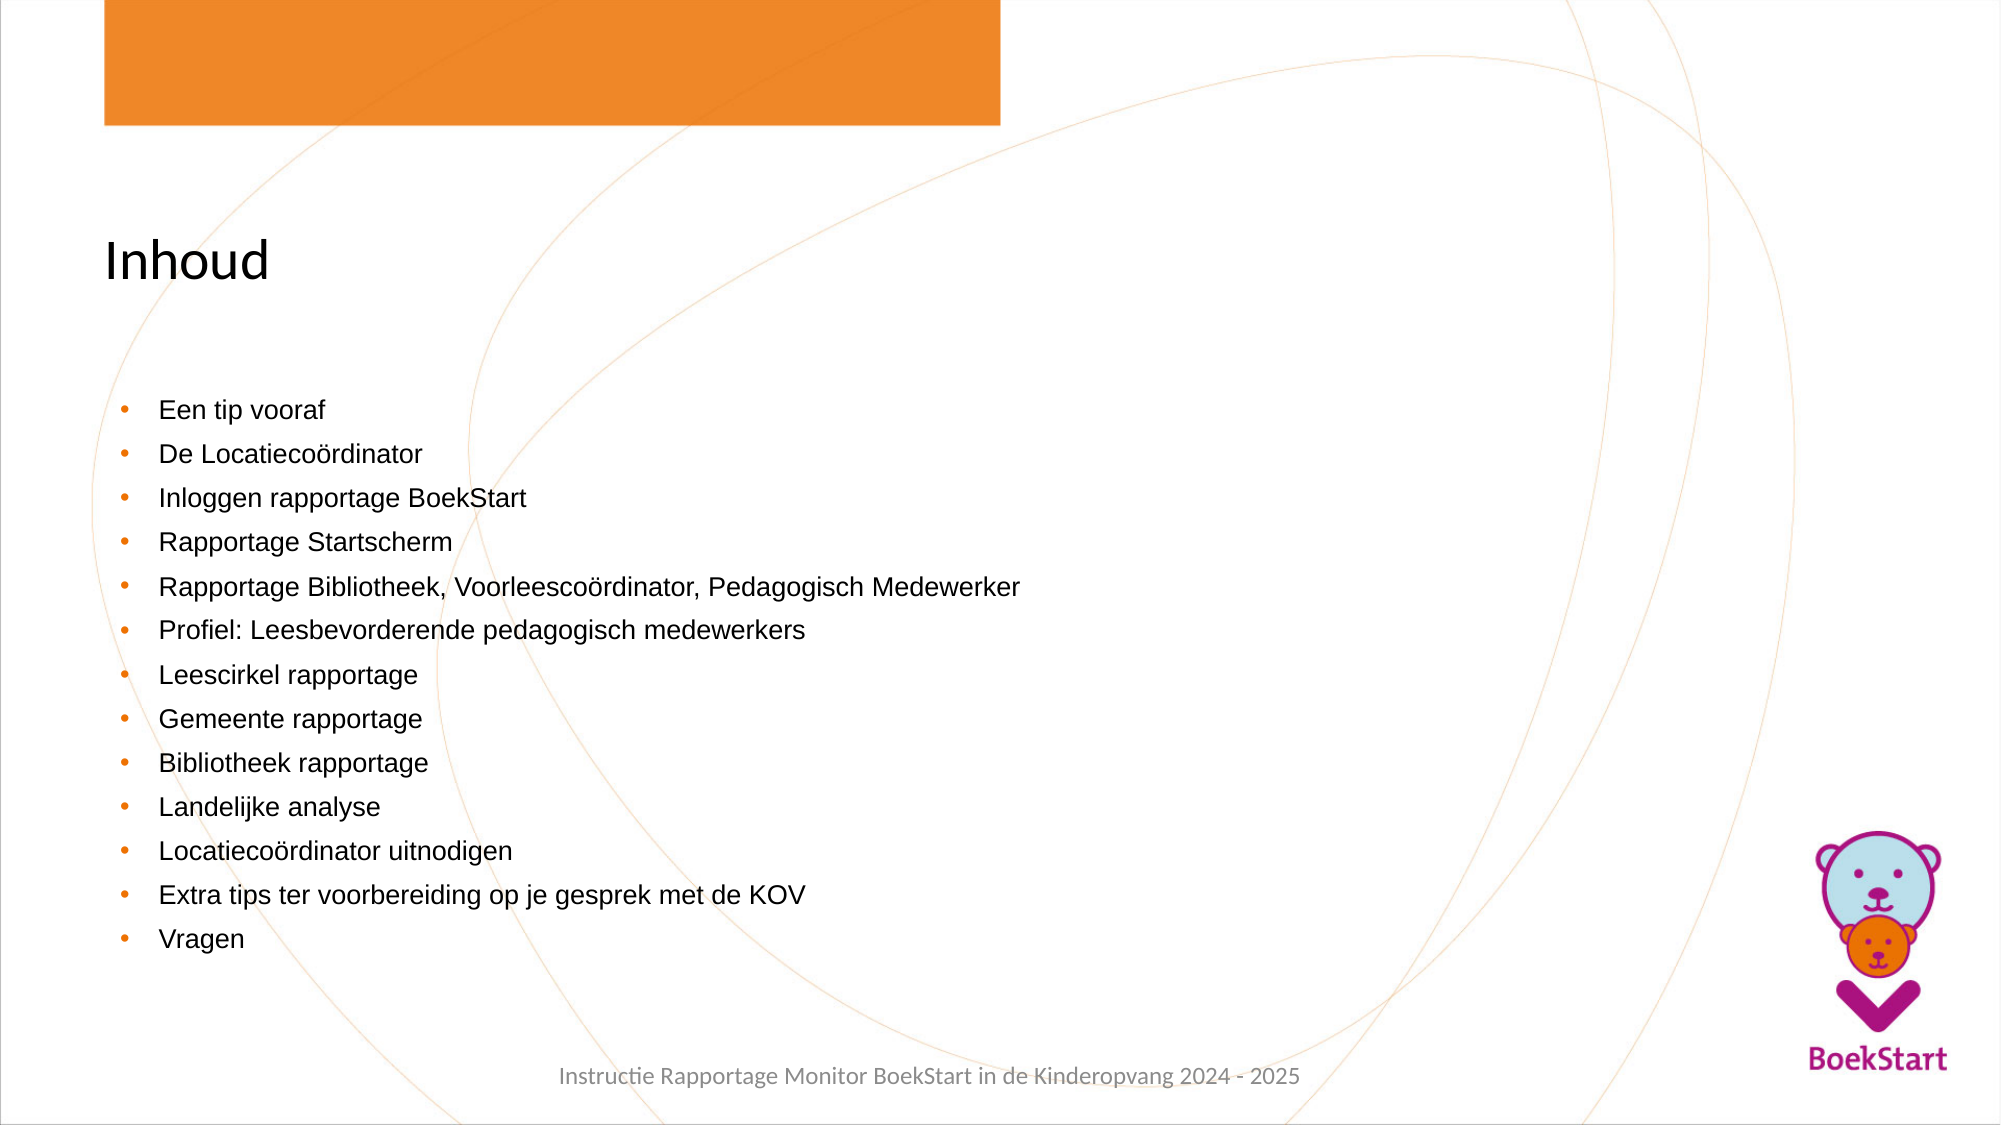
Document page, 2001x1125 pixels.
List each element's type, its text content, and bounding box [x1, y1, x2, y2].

list Een tip vooraf De Locatiecoördinator Inloggen rapportage BoekStart Rapportage Startscherm Rapportage Bibliotheek, Voorleescoördinator, Pedagogisch Medewerker Profiel: Leesbevorderende pedagogisch medewerkers Leescirkel rapportage Gemeente rapportage Bibliotheek rapportage Landelijke analyse Locatiecoördinator uitnodigen Extra tips ter voorbereiding op je gesprek met de KOV Vragen [105, 341, 1863, 966]
title Inhoud [89, 158, 1847, 300]
footer Instructie Rapportage Monitor BoekStart in de Kinderopvang 2024 - 2025 [486, 1044, 1386, 1105]
picture [0, 0, 2001, 1125]
